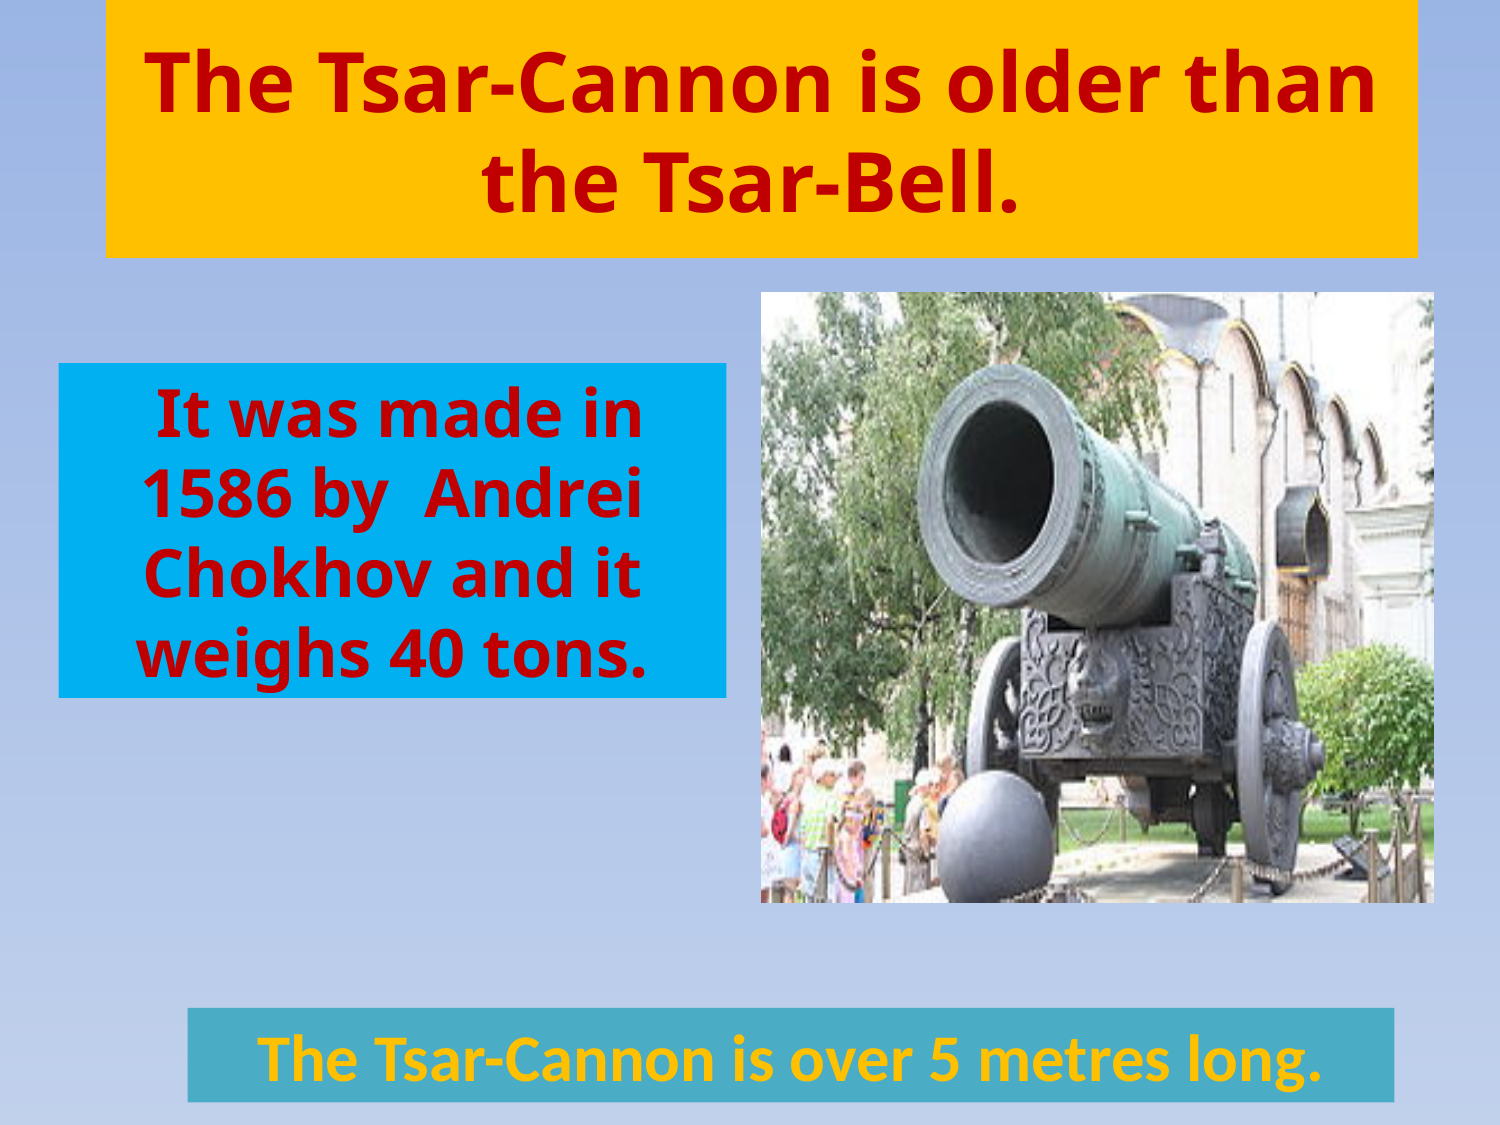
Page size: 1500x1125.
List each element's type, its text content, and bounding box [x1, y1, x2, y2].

text_box It was made in 1586 by Andrei Chokhov and it weighs 40 tons. [58, 363, 727, 698]
text_box The Tsar-Cannon is over 5 metres long. [187, 1007, 1395, 1103]
title The Tsar-Cannon is older than the Tsar-Bell. [106, 0, 1418, 258]
picture [761, 292, 1434, 903]
